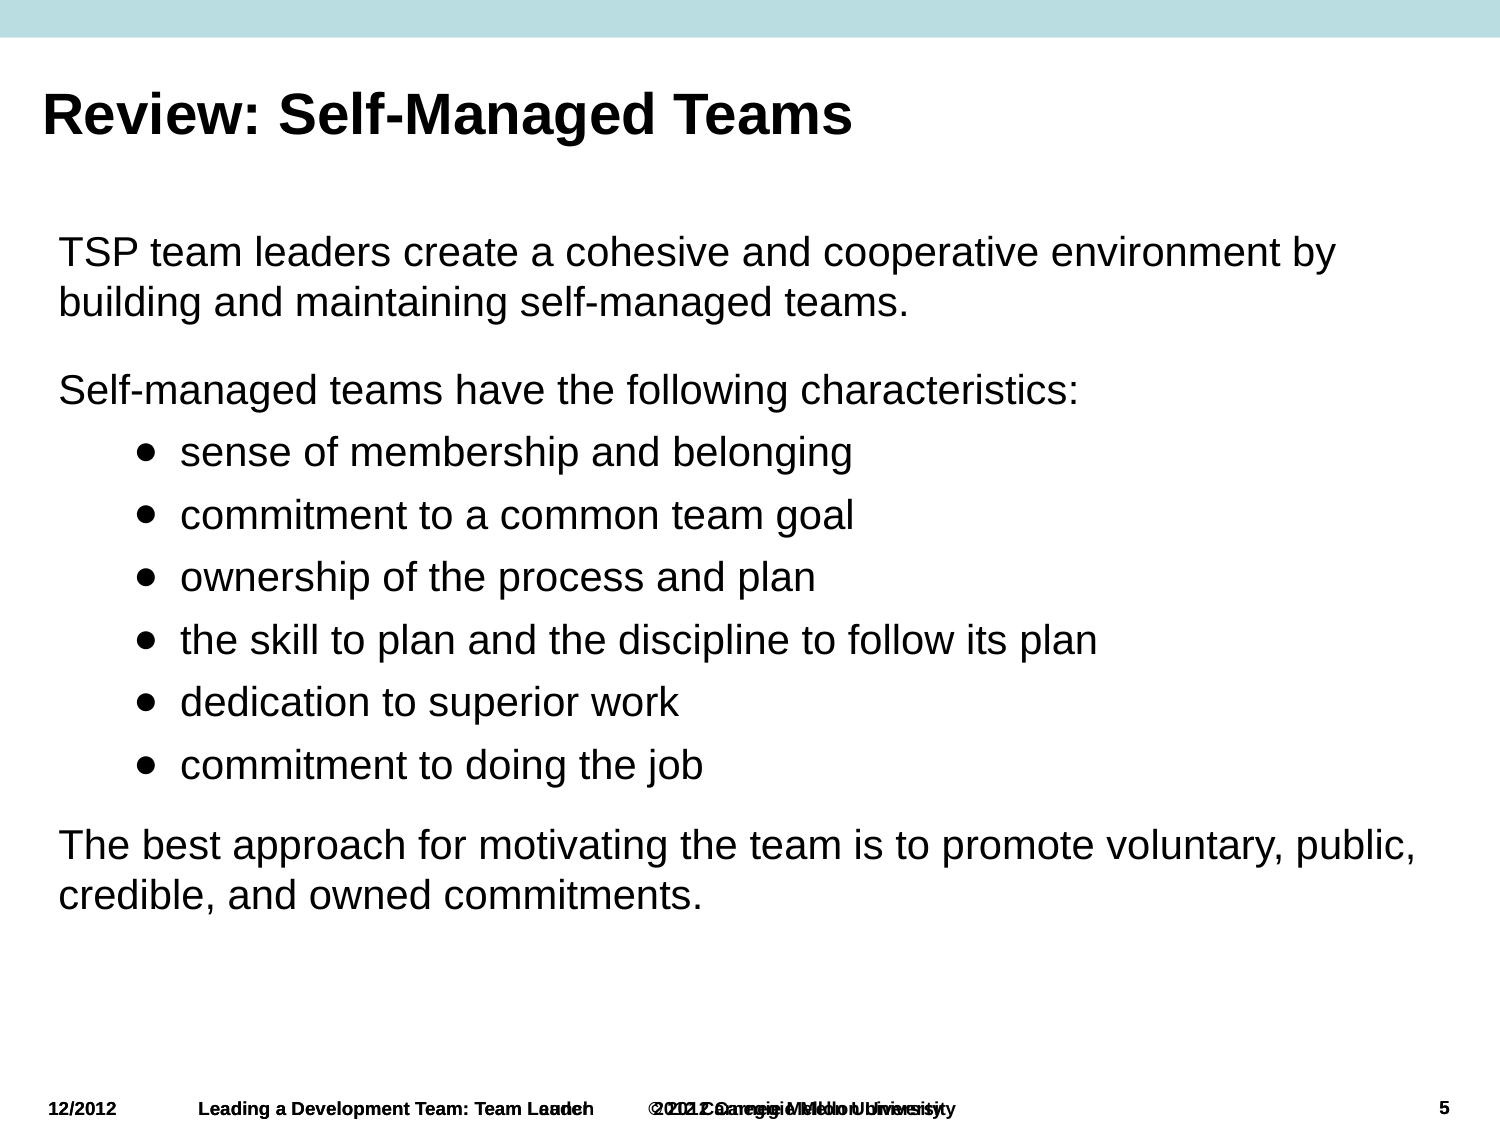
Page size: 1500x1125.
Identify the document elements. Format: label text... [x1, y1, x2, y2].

list TSP team leaders create a cohesive and cooperative environment by building and maintaining self-managed teams. Self-managed teams have the following characteristics: sense of membership and belonging commitment to a common team goal ownership of the process and plan the skill to plan and the discipline to follow its plan dedication to superior work commitment to doing the job The best approach for motivating the team is to promote voluntary, public, credible, and owned commitments. [58, 224, 1438, 975]
title Review: Self-Managed Teams [42, 89, 1438, 147]
